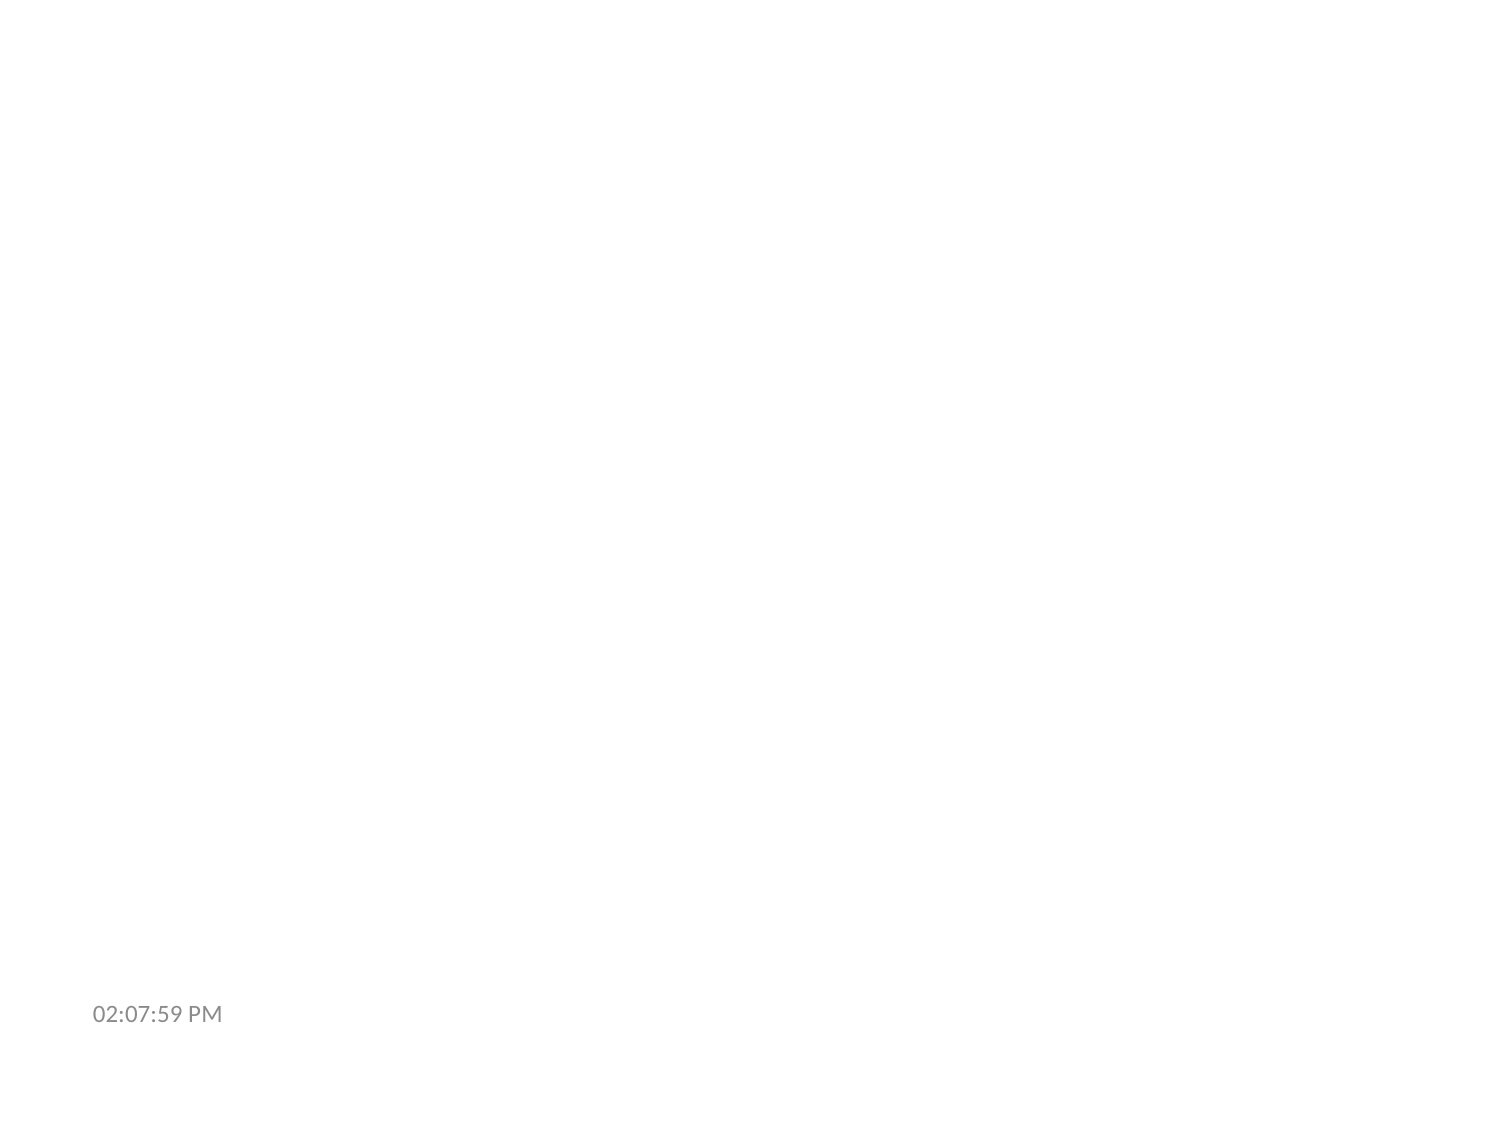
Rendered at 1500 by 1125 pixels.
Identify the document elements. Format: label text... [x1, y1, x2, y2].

text_box 3:35:09 PM [77, 982, 428, 1043]
